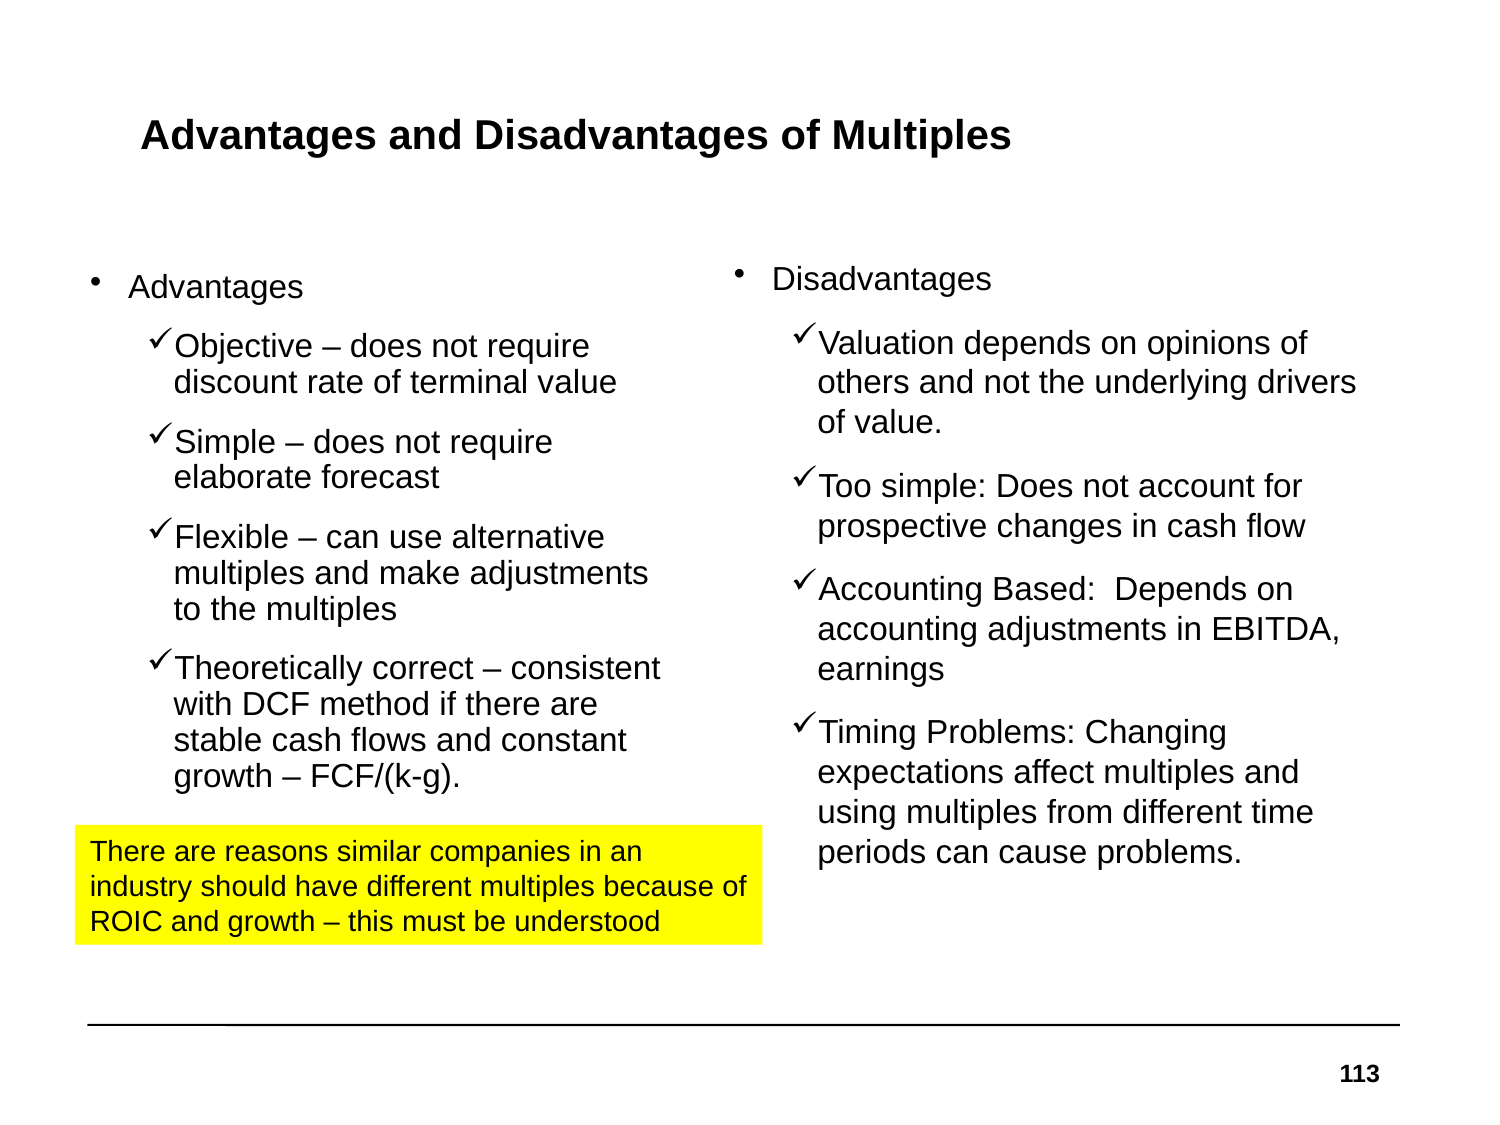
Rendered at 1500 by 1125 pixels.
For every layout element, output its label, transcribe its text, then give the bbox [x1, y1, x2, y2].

title Advantages and Disadvantages of Multiples [125, 99, 1350, 225]
list Disadvantages Valuation depends on opinions of others and not the underlying drivers of value. Too simple: Does not account for prospective changes in cash flow Accounting Based: Depends on accounting adjustments in EBITDA, earnings Timing Problems: Changing expectations affect multiples and using multiples from different time periods can cause problems. [718, 249, 1400, 938]
text_box There are reasons similar companies in an industry should have different multiples because of ROIC and growth – this must be understood [74, 824, 763, 945]
list Advantages Objective – does not require discount rate of terminal value Simple – does not require elaborate forecast Flexible – can use alternative multiples and make adjustments to the multiples Theoretically correct – consistent with DCF method if there are stable cash flows and constant growth – FCF/(k-g). [75, 262, 694, 824]
